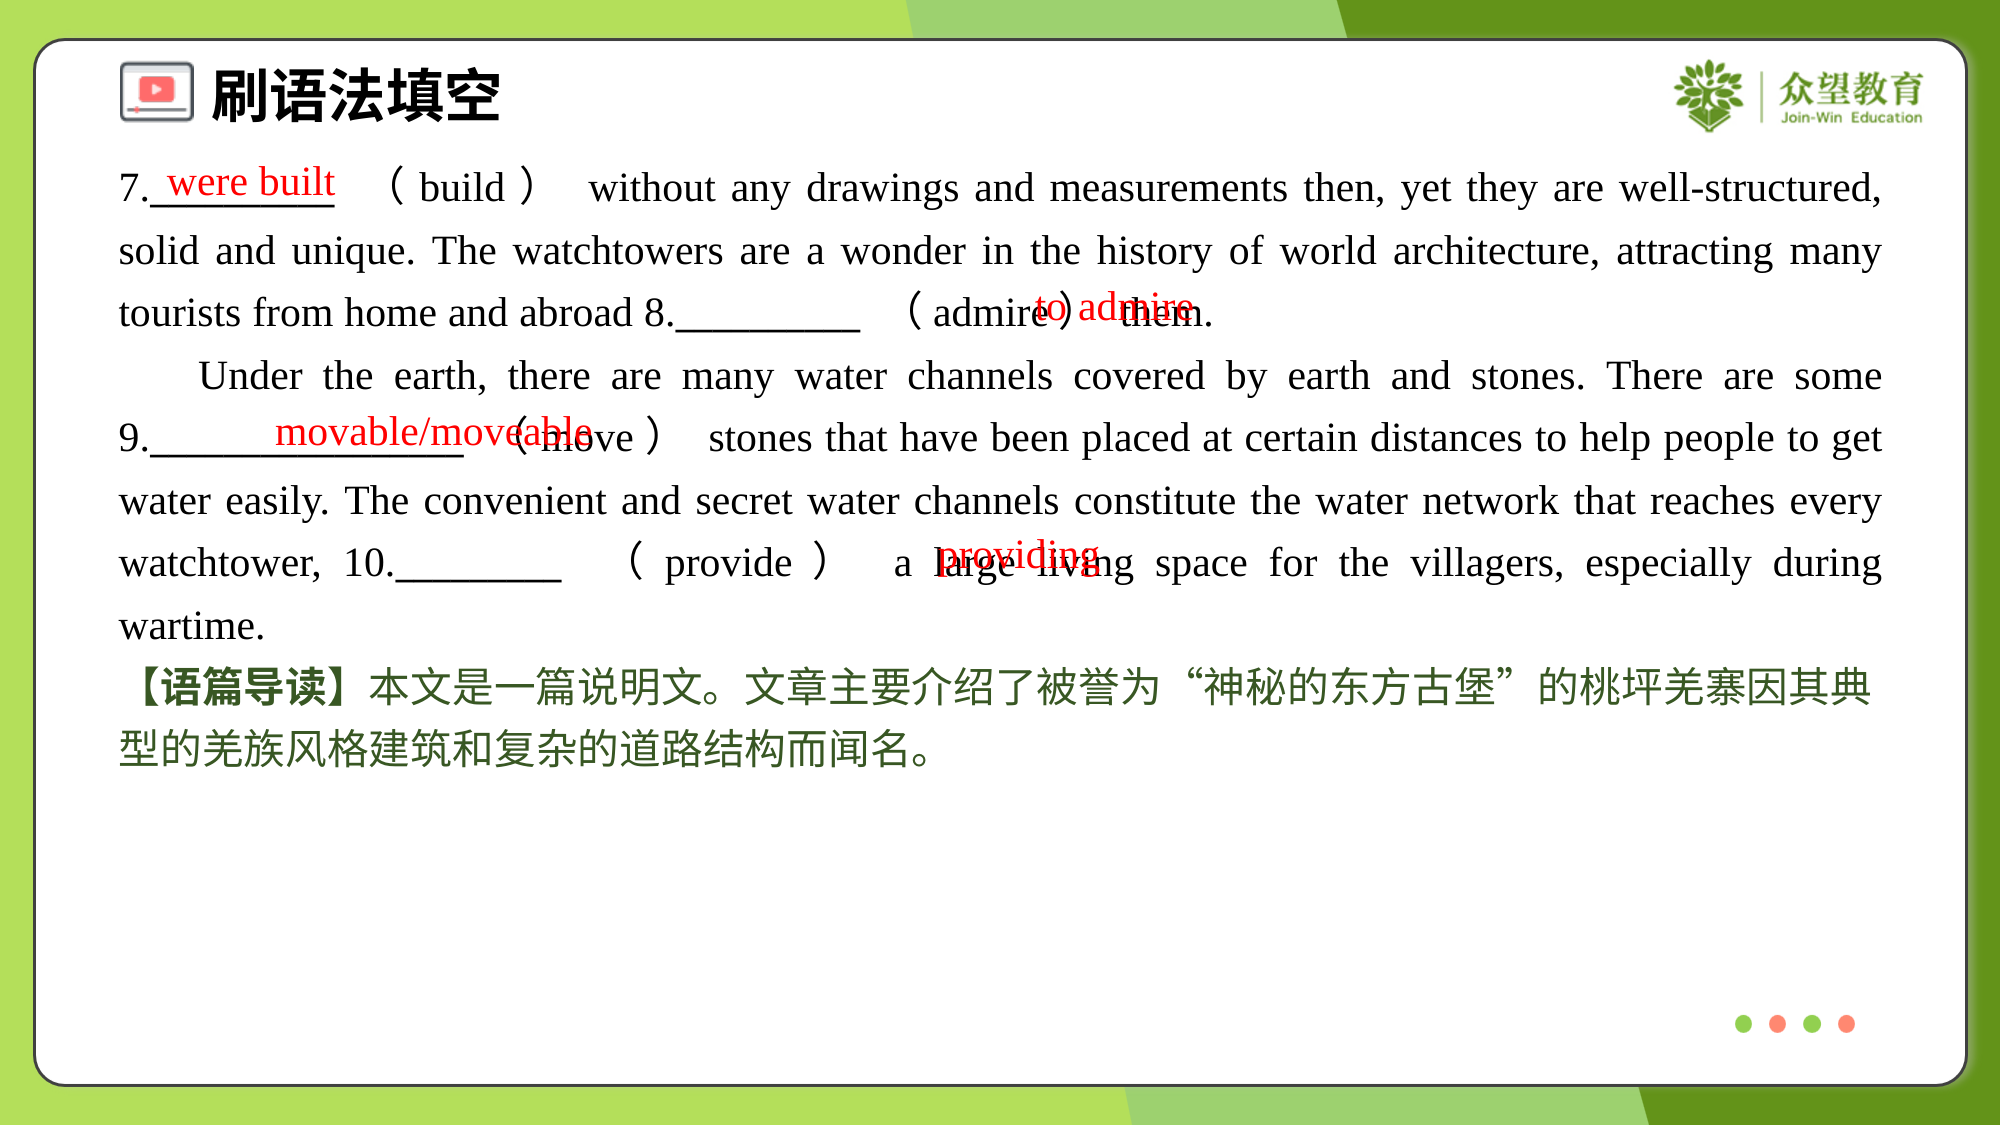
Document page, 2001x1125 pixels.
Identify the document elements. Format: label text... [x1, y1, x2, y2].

text_box were built [157, 141, 345, 199]
text_box 7.__________ （build） without any drawings and measurements then, yet they are well-structured, solid and unique. The watchtowers are a wonder in the history of world architecture, attracting many tourists from home and abroad 8.__________ （admire） them. Under the earth, there are many water channels covered by earth and stones. There are some 9._________________ （move） stones that have been placed at certain distances to help people to get water easily. The convenient and secret water channels constitute the water network that reaches every watchtower, 10._________ （provide） a large living space for the villagers, especially during wartime.#1.4 [118, 147, 1883, 642]
picture [0, 0, 2000, 1125]
text_box 【语篇导读】本文是一篇说明文。文章主要介绍了被誉为“神秘的东方古堡”的桃坪羌寨因其典型的羌族风格建筑和复杂的道路结构而闻名。 [118, 647, 1883, 769]
text_box movable/moveable [271, 391, 597, 449]
text_box providing [933, 514, 1105, 572]
text_box to admire [1025, 266, 1204, 324]
